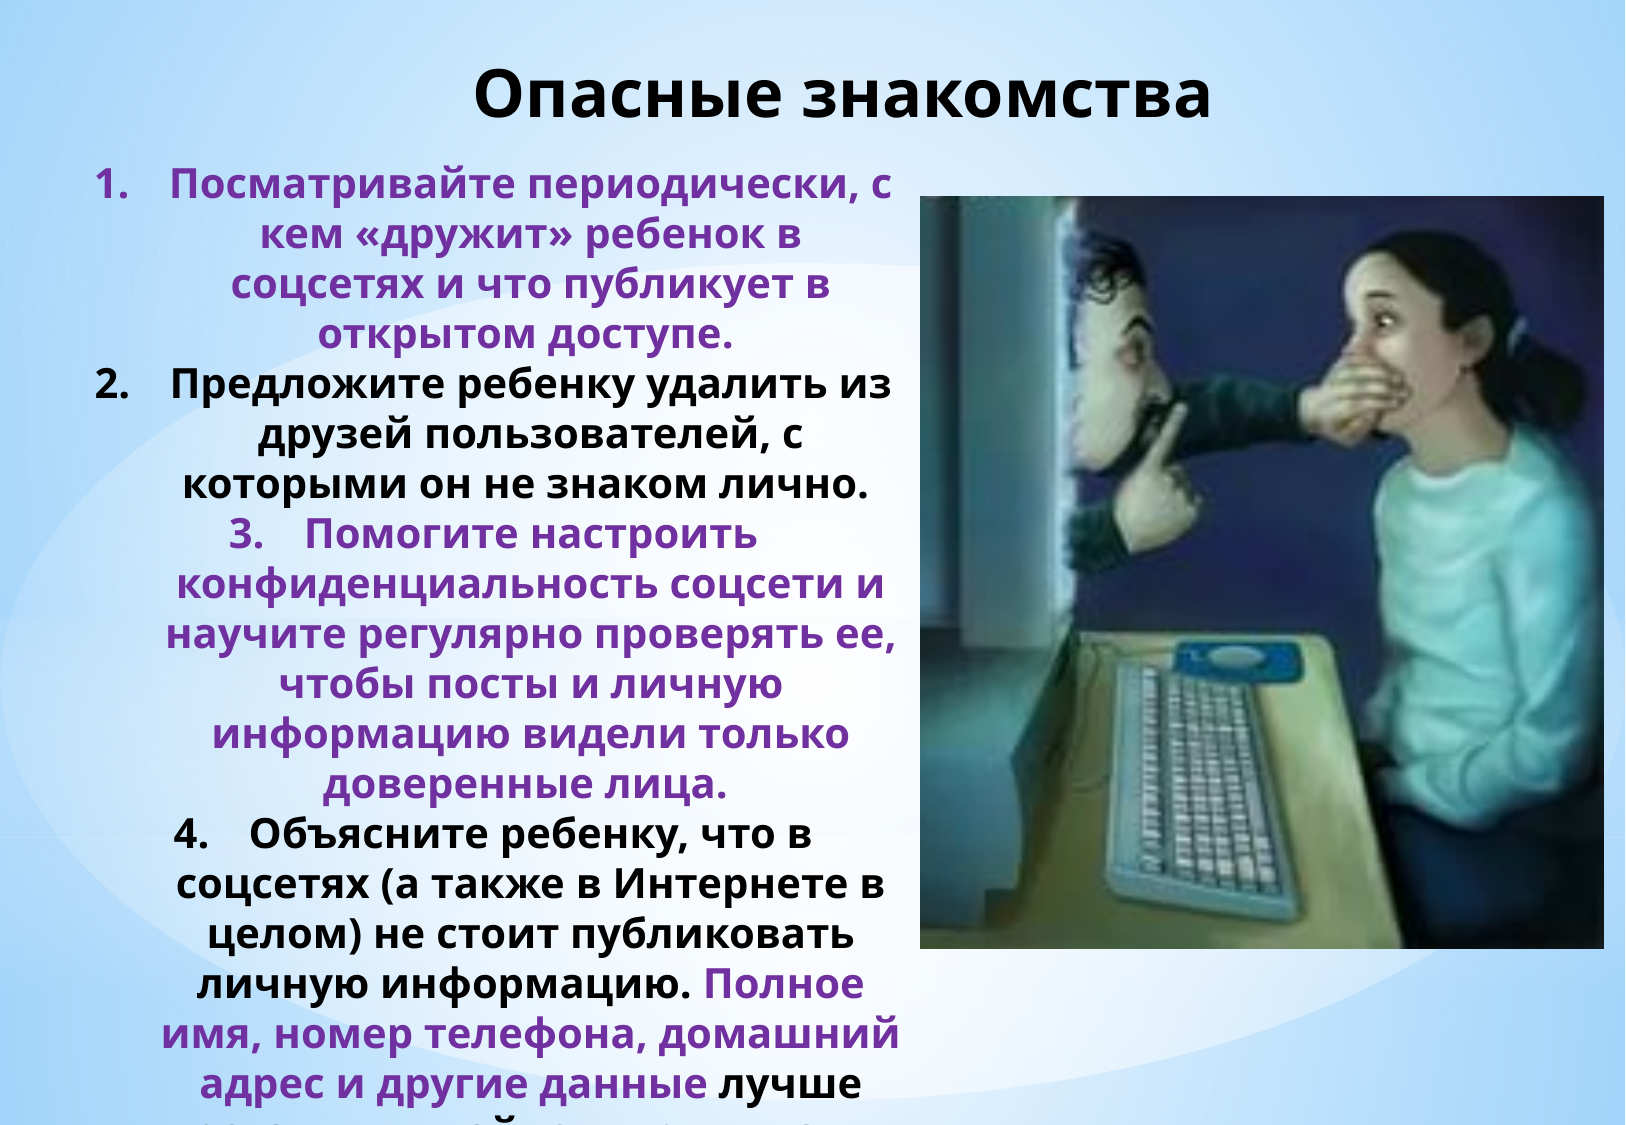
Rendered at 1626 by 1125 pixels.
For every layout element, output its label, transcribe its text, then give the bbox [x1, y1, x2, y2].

list Опасные знакомства [184, 42, 1496, 161]
text_box Посматривайте периодически, с кем «дружит» ребенок в соцсетях и что публикует в открытом доступе. Предложите ребенку удалить из друзей пользователей, с которыми он не знаком лично. Помогите настроить конфиденциальность соцсети и научите регулярно проверять ее, чтобы посты и личную информацию видели только доверенные лица. Объясните ребенку, что в соцсетях (а также в Интернете в целом) не стоит публиковать личную информацию. Полное имя, номер телефона, домашний адрес и другие данные лучше оставить в тайне и придумать вместе интересный псевдоним. [68, 149, 919, 1125]
picture [919, 196, 1605, 950]
